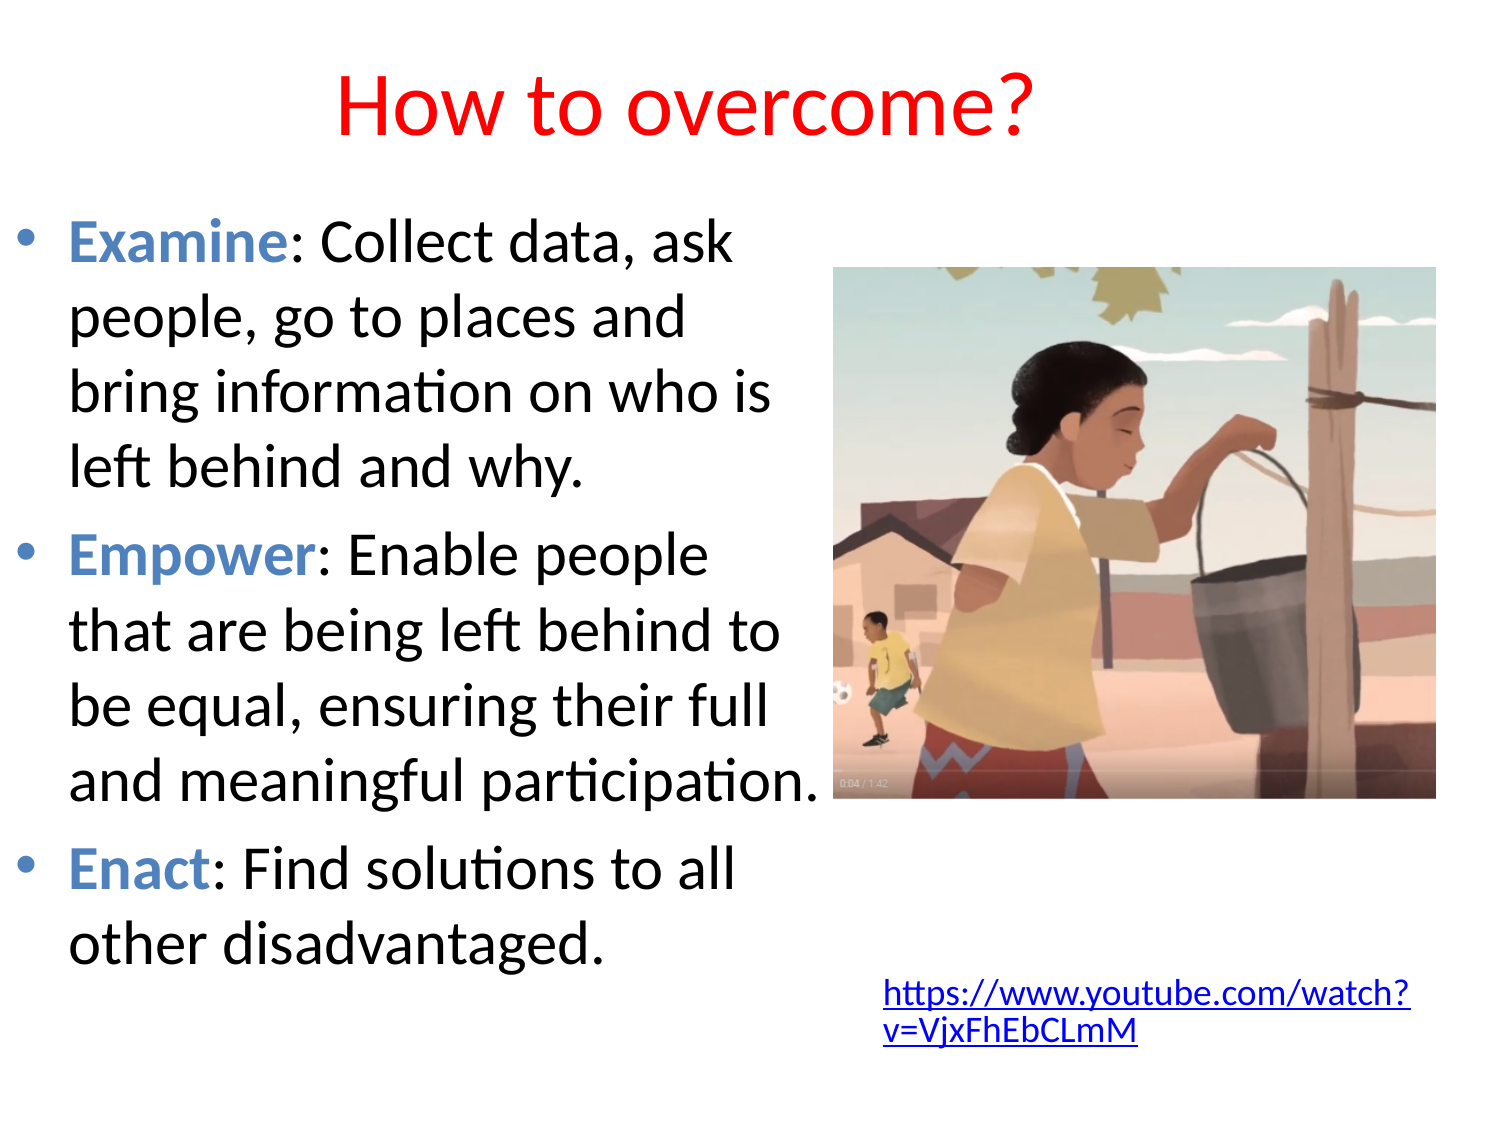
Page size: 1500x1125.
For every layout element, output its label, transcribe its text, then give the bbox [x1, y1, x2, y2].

text_box https://www.youtube.com/watch?v=VjxFhEbCLmM [868, 960, 1441, 1020]
title How to overcome? [312, 4, 1083, 192]
picture [833, 266, 1436, 801]
list Examine: Collect data, ask people, go to places and bring information on who is left behind and why. Empower: Enable people that are being left behind to be equal, ensuring their full and meaningful participation. Enact: Find solutions to all other disadvantaged. [0, 192, 839, 1067]
